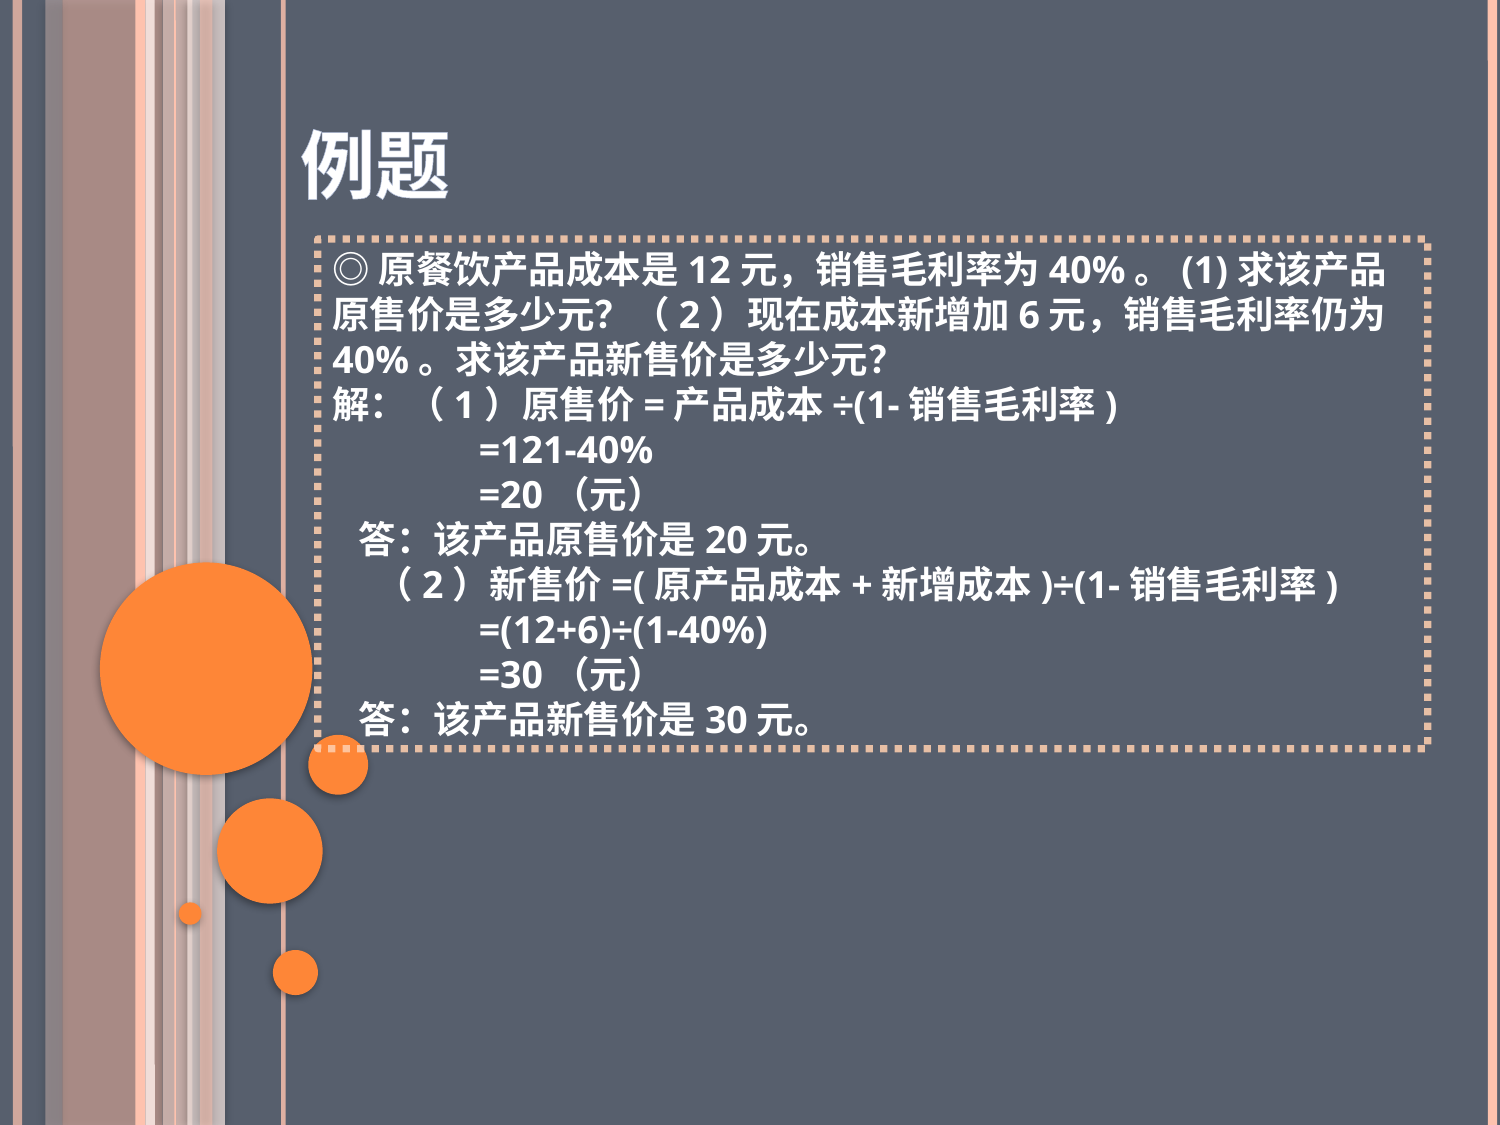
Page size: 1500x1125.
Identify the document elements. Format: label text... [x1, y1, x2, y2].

text_box 例题 [284, 110, 466, 216]
text_box ◎原餐饮产品成本是12元，销售毛利率为40%。(1)求该产品原售价是多少元？（2）现在成本新增加6元，销售毛利率仍为40%。求该产品新售价是多少元？ 解：（1）原售价=产品成本÷(1-销售毛利率) =121-40% =20（元） 答：该产品原售价是20元。 （2）新售价=(原产品成本+新增成本)÷(1-销售毛利率) =(12+6)÷(1-40%) =30（元） 答：该产品新售价是30元。 [317, 238, 1428, 749]
table_cell [313, 743, 320, 752]
